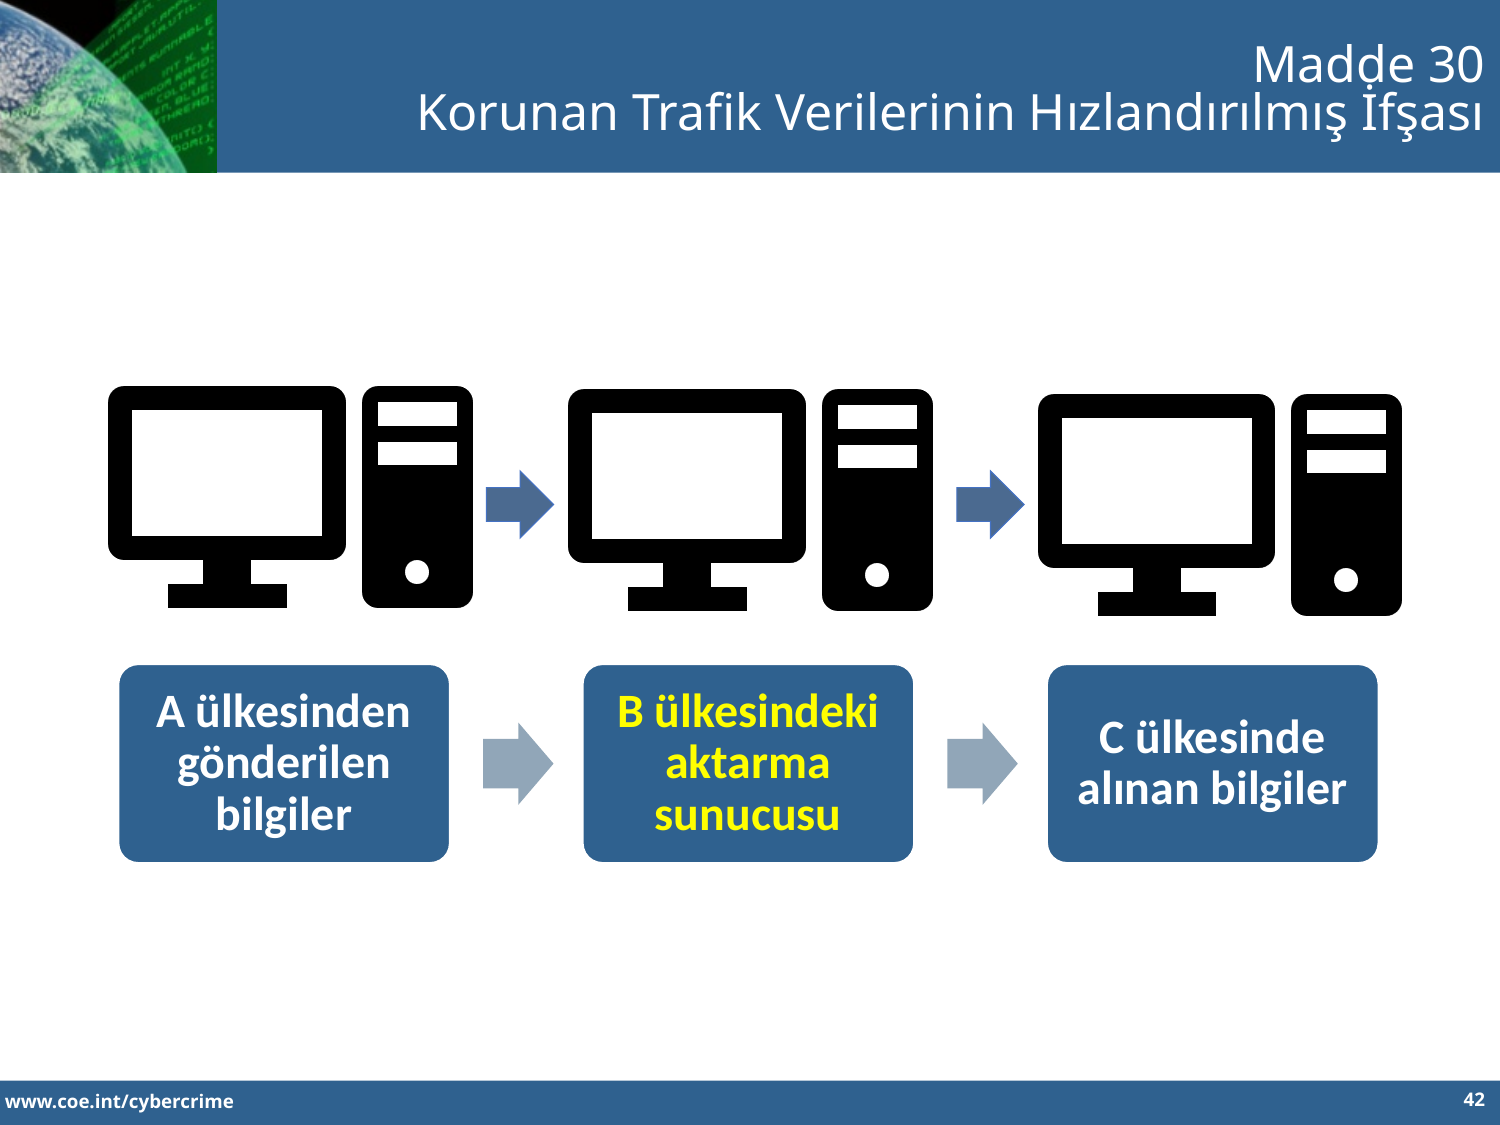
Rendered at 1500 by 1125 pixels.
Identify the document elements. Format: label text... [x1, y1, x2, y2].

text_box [117, 430, 1380, 1097]
picture [560, 310, 940, 430]
picture [1030, 315, 1409, 694]
picture [0, 1, 217, 173]
picture [100, 307, 480, 686]
slide_number 42 [1149, 1079, 1500, 1125]
text_box Madde 30 Korunan Trafik Verilerinin Hızlandırılmış İfşası [254, 15, 1500, 168]
